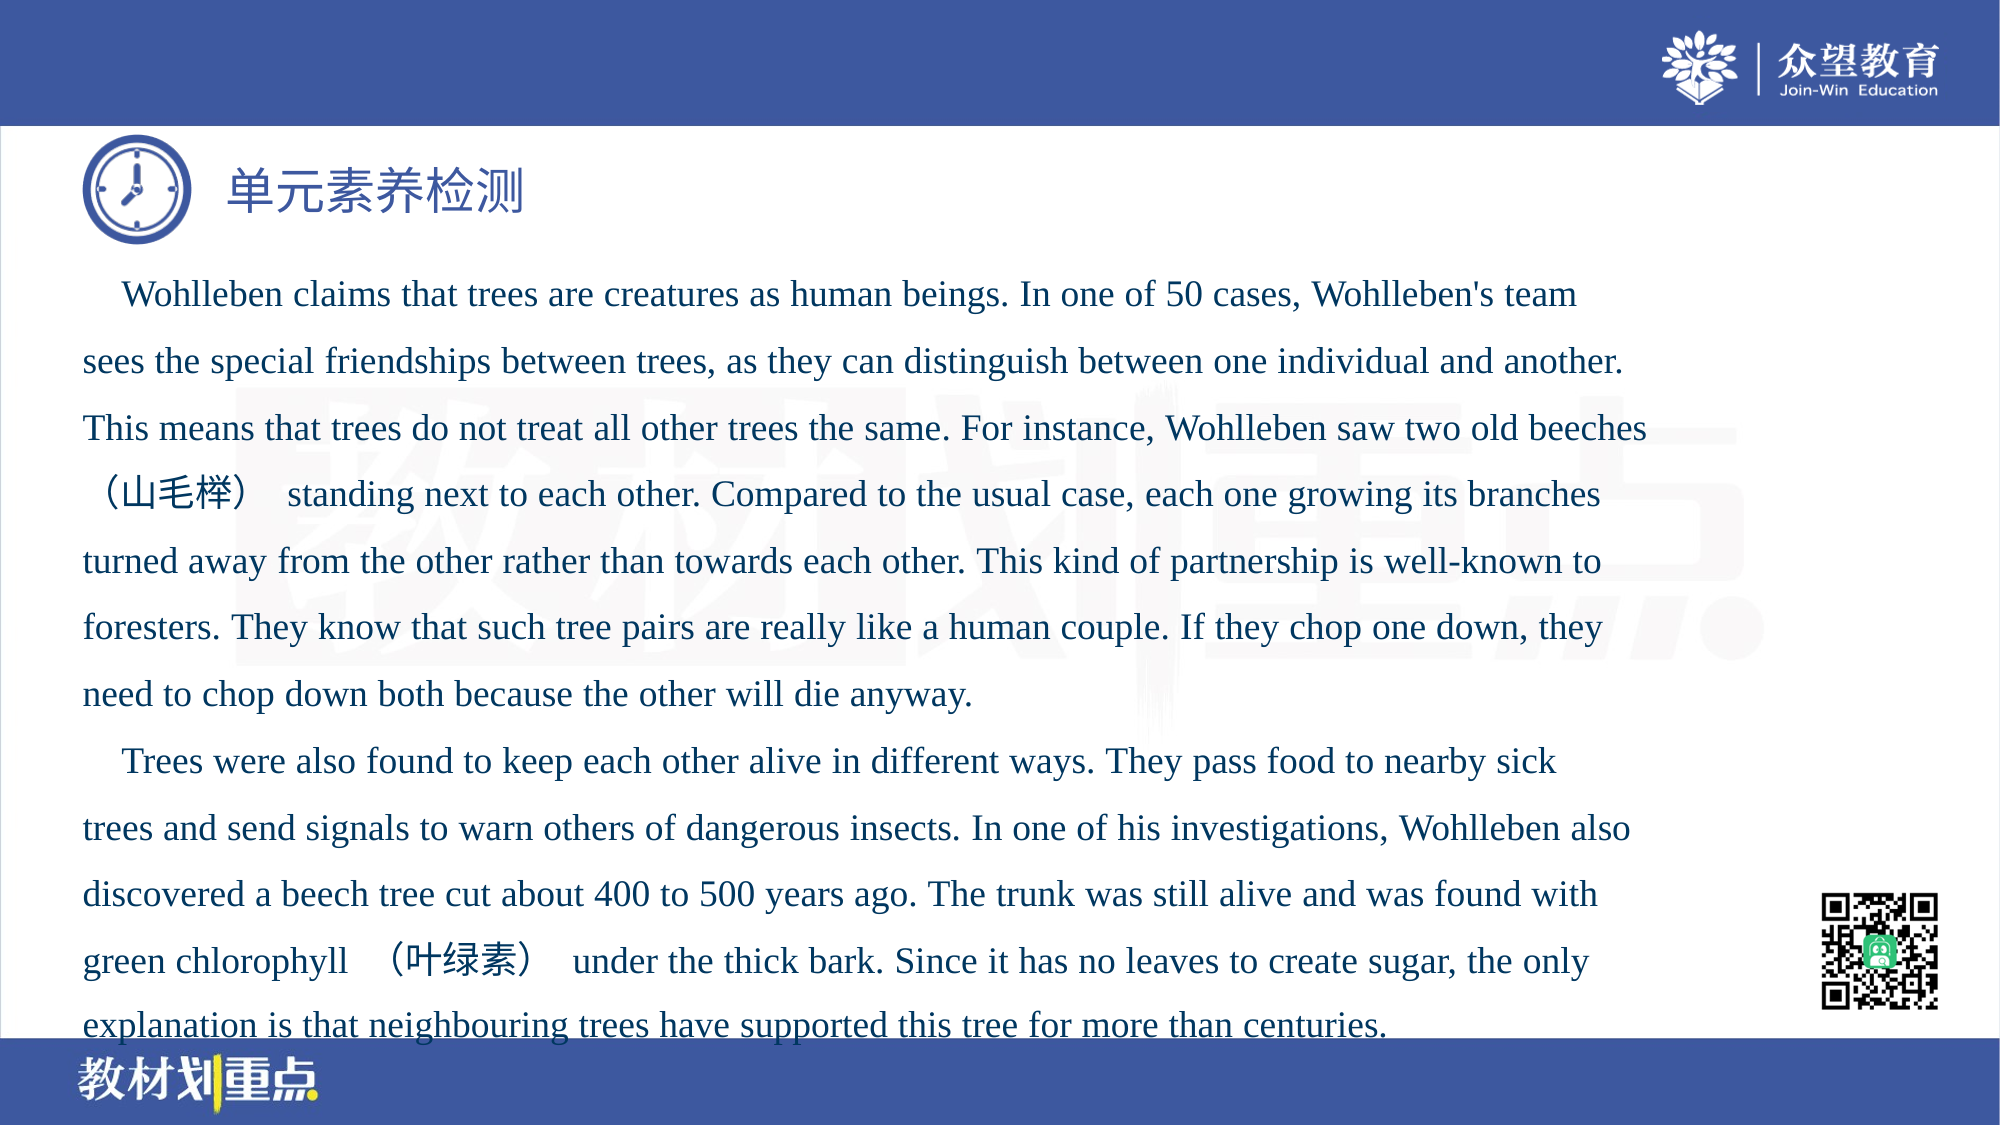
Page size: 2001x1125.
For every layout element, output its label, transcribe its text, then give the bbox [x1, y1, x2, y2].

text_box Wohlleben claims that trees are creatures as human beings. In one of 50 cases, Wohlleben's team sees the special friendships between trees, as they can distinguish between one individual and another. This means that trees do not treat all other trees the same. For instance, Wohlleben saw two old beeches （山毛榉） standing next to each other. Compared to the usual case, each one growing its branches turned away from the other rather than towards each other. This kind of partnership is well-known to foresters. They know that such tree pairs are really like a human couple. If they chop one down, they need to chop down both because the other will die anyway. Trees were also found to keep each other alive in different ways. They pass food to nearby sick trees and send signals to warn others of dangerous insects. In one of his investigations, Wohlleben also discovered a beech tree cut about 400 to 500 years ago. The trunk was still alive and was found with green chlorophyll （叶绿素） under the thick bark. Since it has no leaves to create sugar, the only explanation is that neighbouring trees have supported this tree for more than centuries. [82, 247, 1817, 1039]
picture [0, 0, 2000, 1125]
